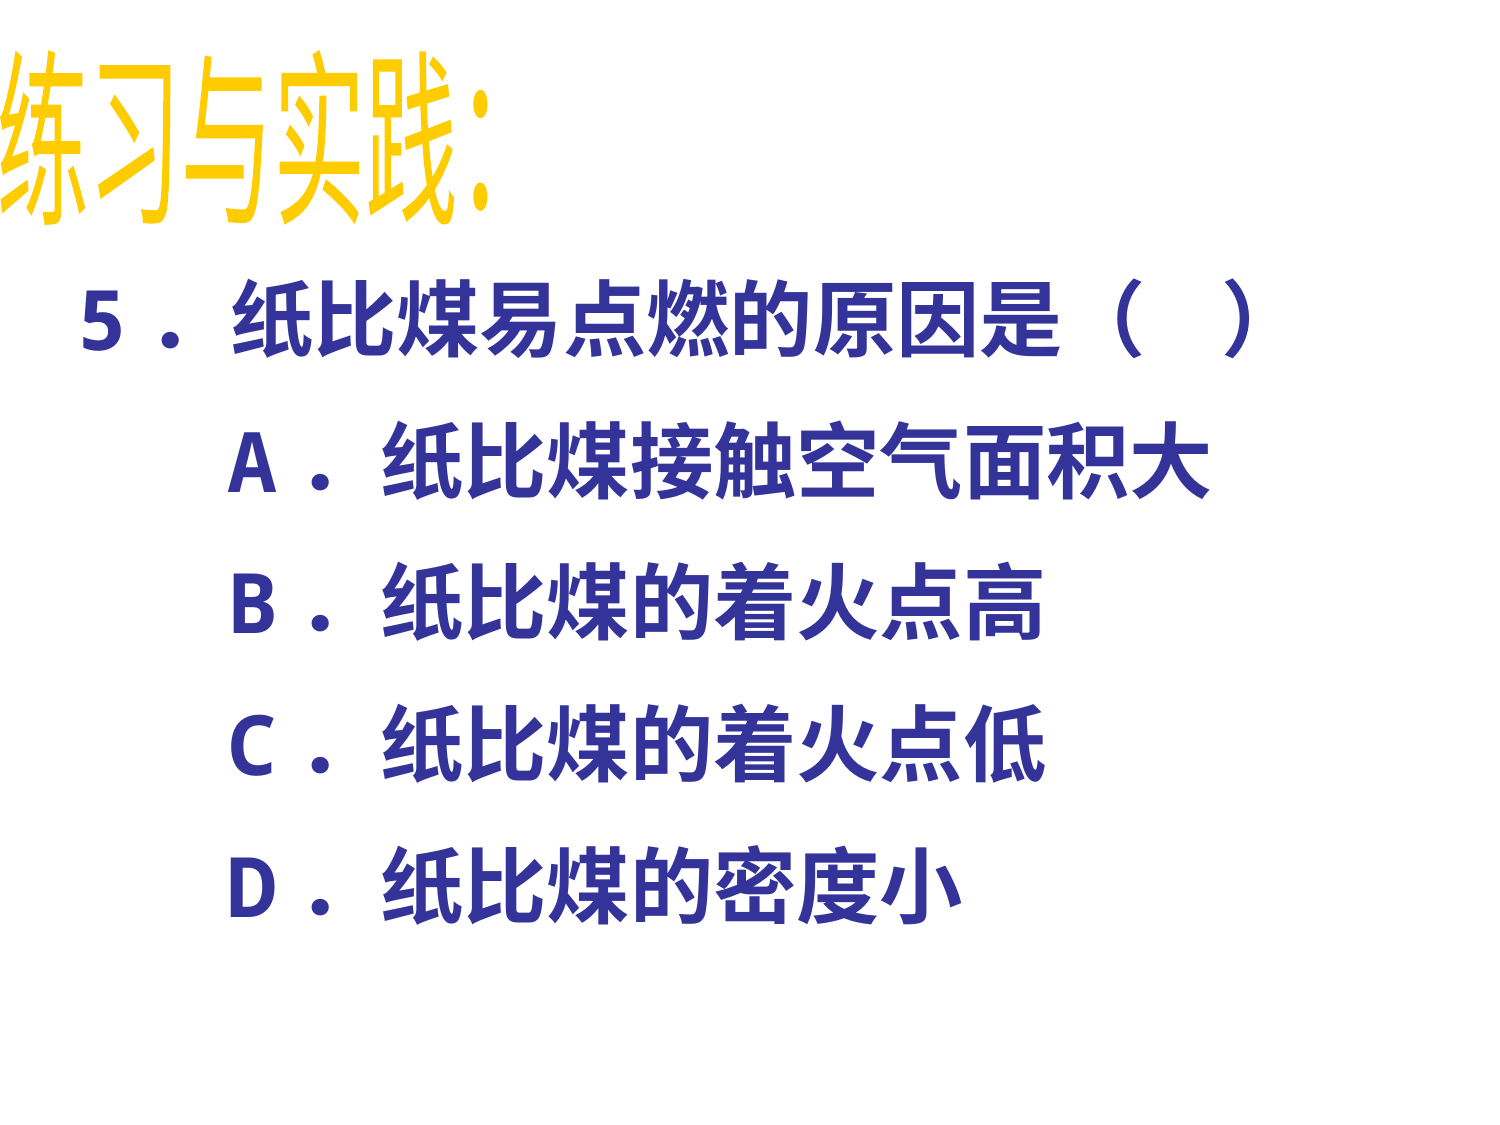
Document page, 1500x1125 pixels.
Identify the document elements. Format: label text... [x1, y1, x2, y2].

text_box 5．纸比煤易点燃的原因是（ ） A．纸比煤接触空气面积大 B．纸比煤的着火点高 C．纸比煤的着火点低 D．纸比煤的密度小 [62, 259, 1500, 1083]
